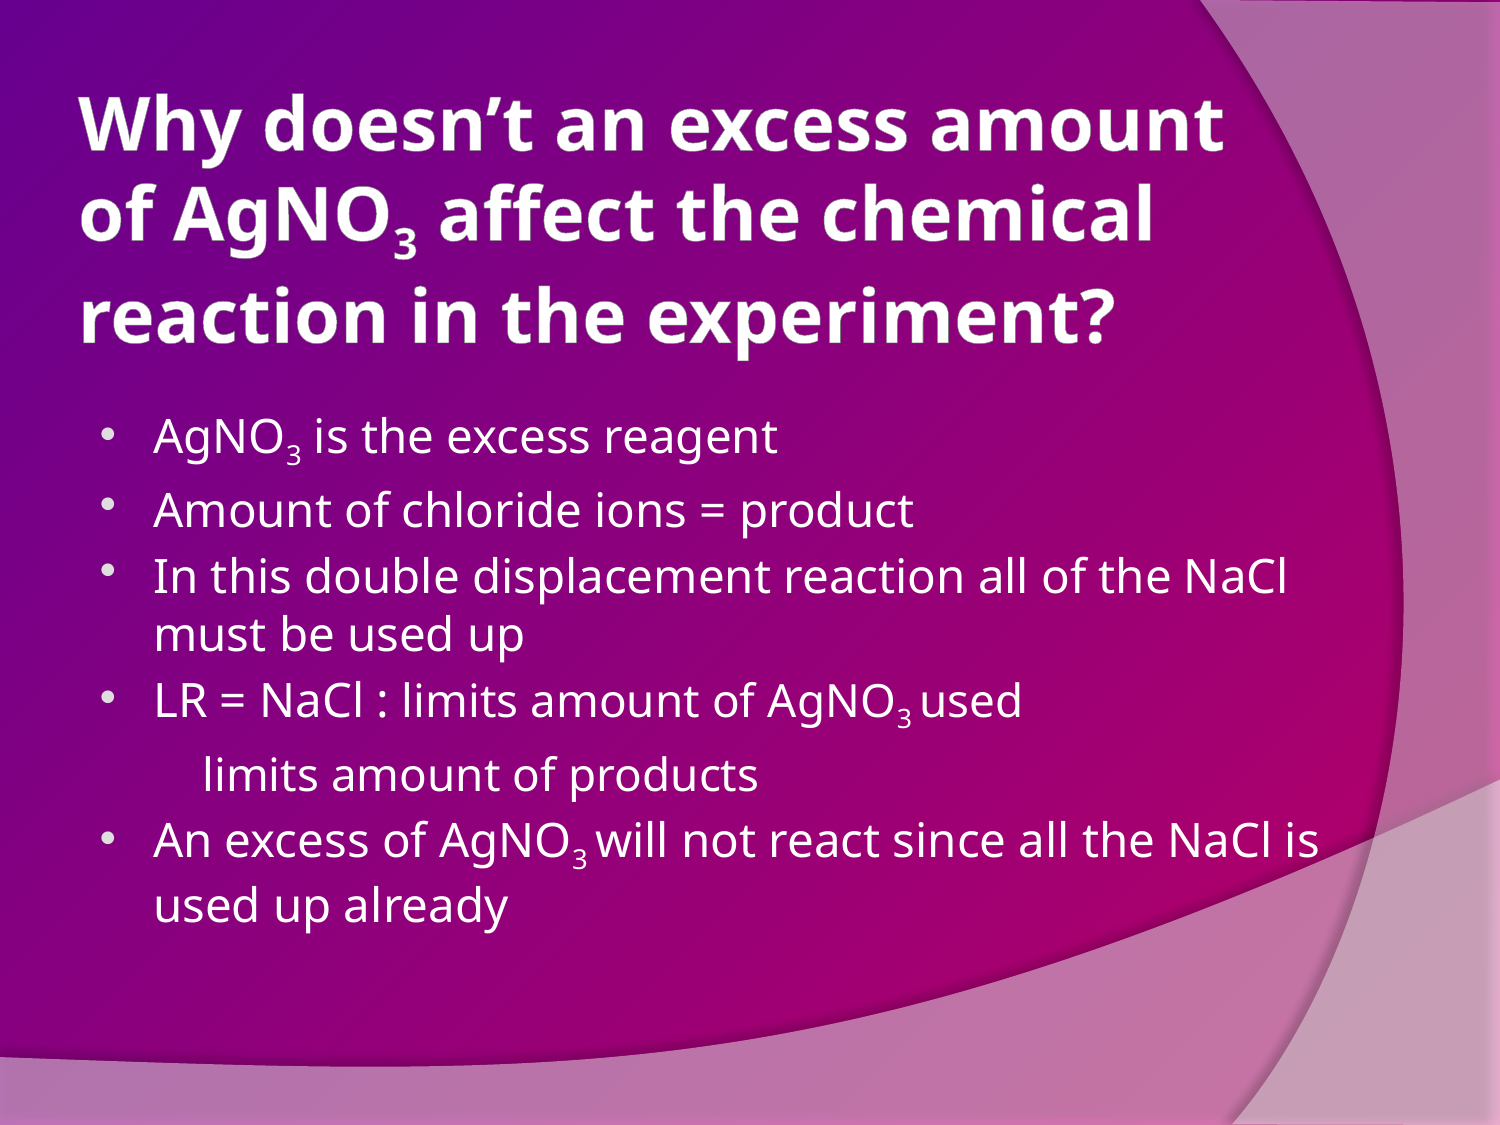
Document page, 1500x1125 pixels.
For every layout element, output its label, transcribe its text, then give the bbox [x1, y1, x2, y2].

list AgNO3 is the excess reagent Amount of chloride ions = product In this double displacement reaction all of the NaCl must be used up LR = NaCl : limits amount of AgNO3 used limits amount of products An excess of AgNO3 will not react since all the NaCl is used up already [82, 398, 1402, 1043]
title Why doesn’t an excess amount of AgNO3 affect the chemical reaction in the experiment? [70, 82, 1296, 352]
